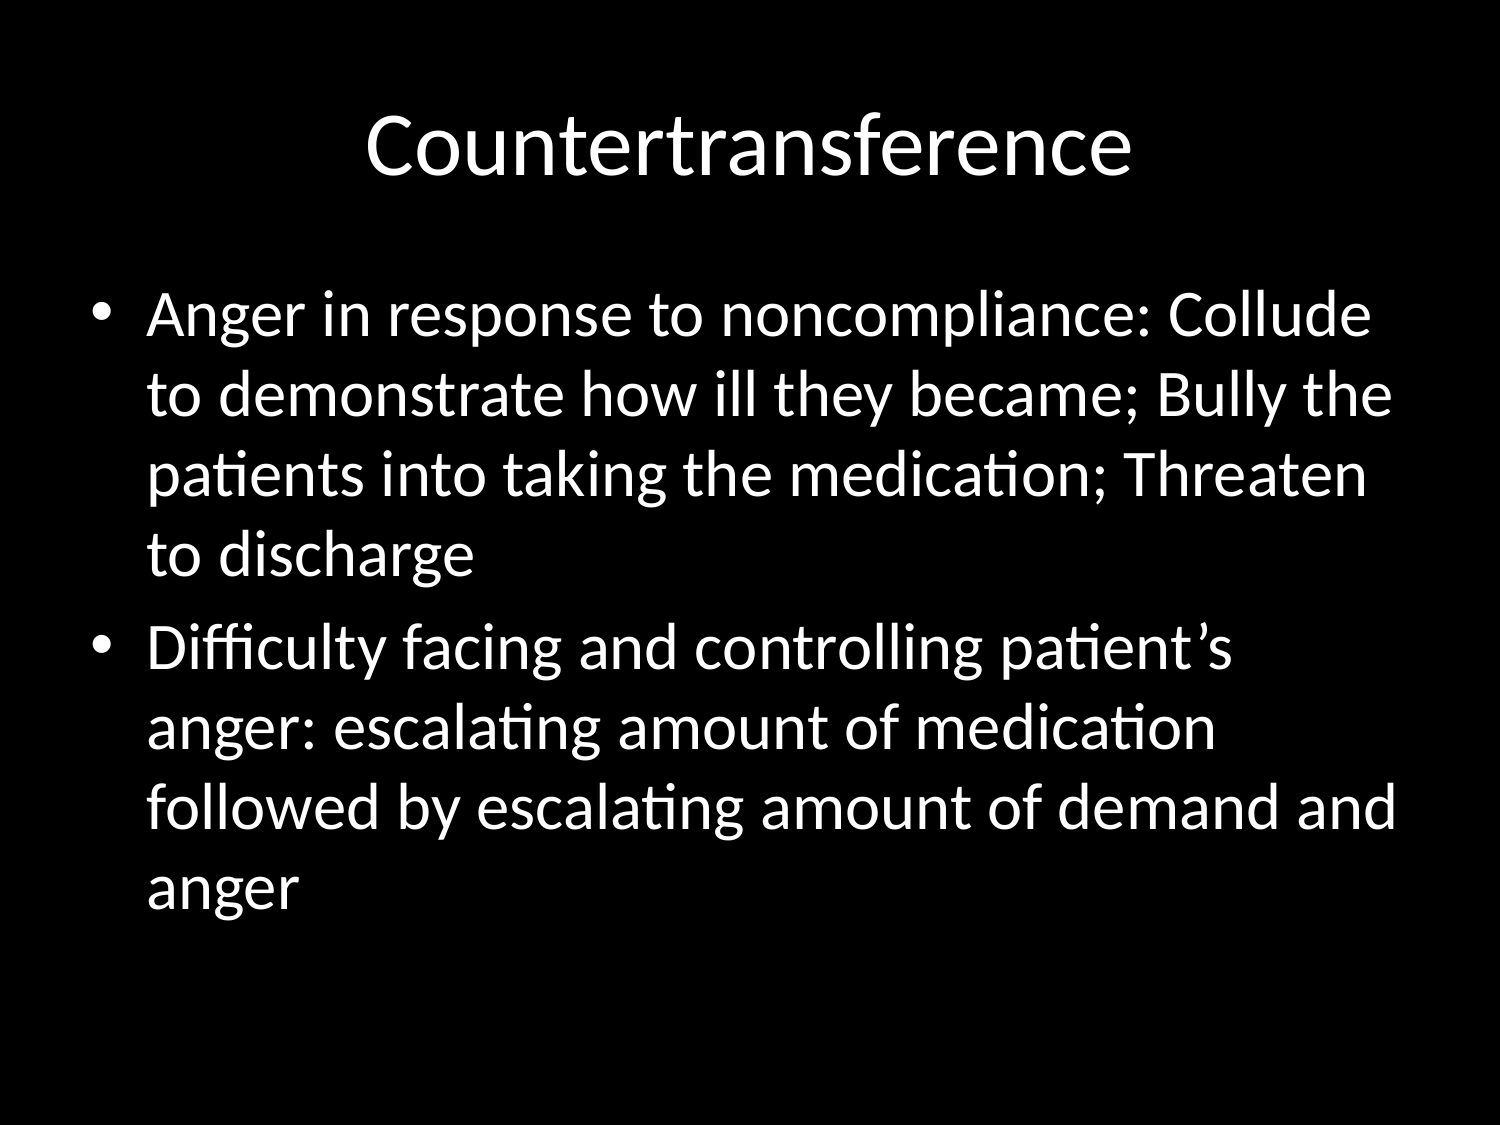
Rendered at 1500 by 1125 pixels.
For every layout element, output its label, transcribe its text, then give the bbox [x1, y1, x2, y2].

title Countertransference [75, 45, 1425, 233]
list Anger in response to noncompliance: Collude to demonstrate how ill they became; Bully the patients into taking the medication; Threaten to discharge Difficulty facing and controlling patient’s anger: escalating amount of medication followed by escalating amount of demand and anger [75, 262, 1425, 1005]
